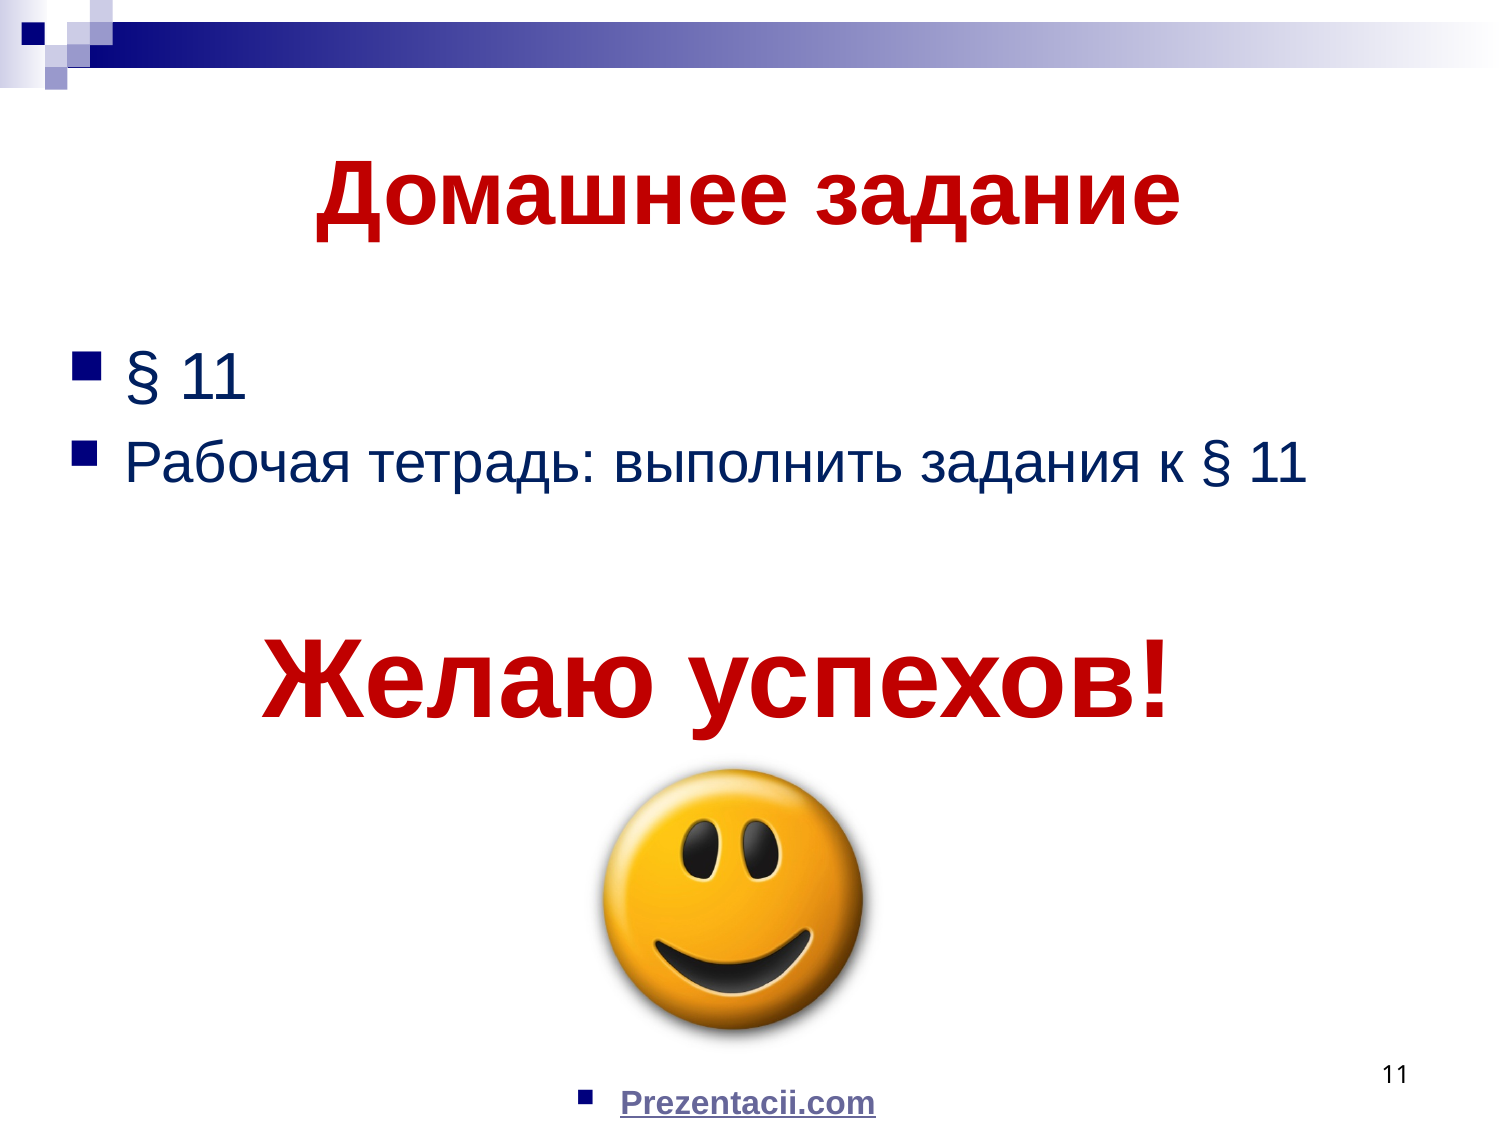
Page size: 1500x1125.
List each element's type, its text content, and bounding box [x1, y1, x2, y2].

slide_number 11 [1074, 1024, 1426, 1101]
title Домашнее задание [75, 75, 1425, 300]
list § 11 Рабочая тетрадь: выполнить задания к § 11 [53, 324, 1459, 551]
text_box Желаю успехов! [247, 597, 1190, 748]
picture [584, 751, 904, 1071]
text_box Prezentacii.com [561, 1073, 987, 1125]
